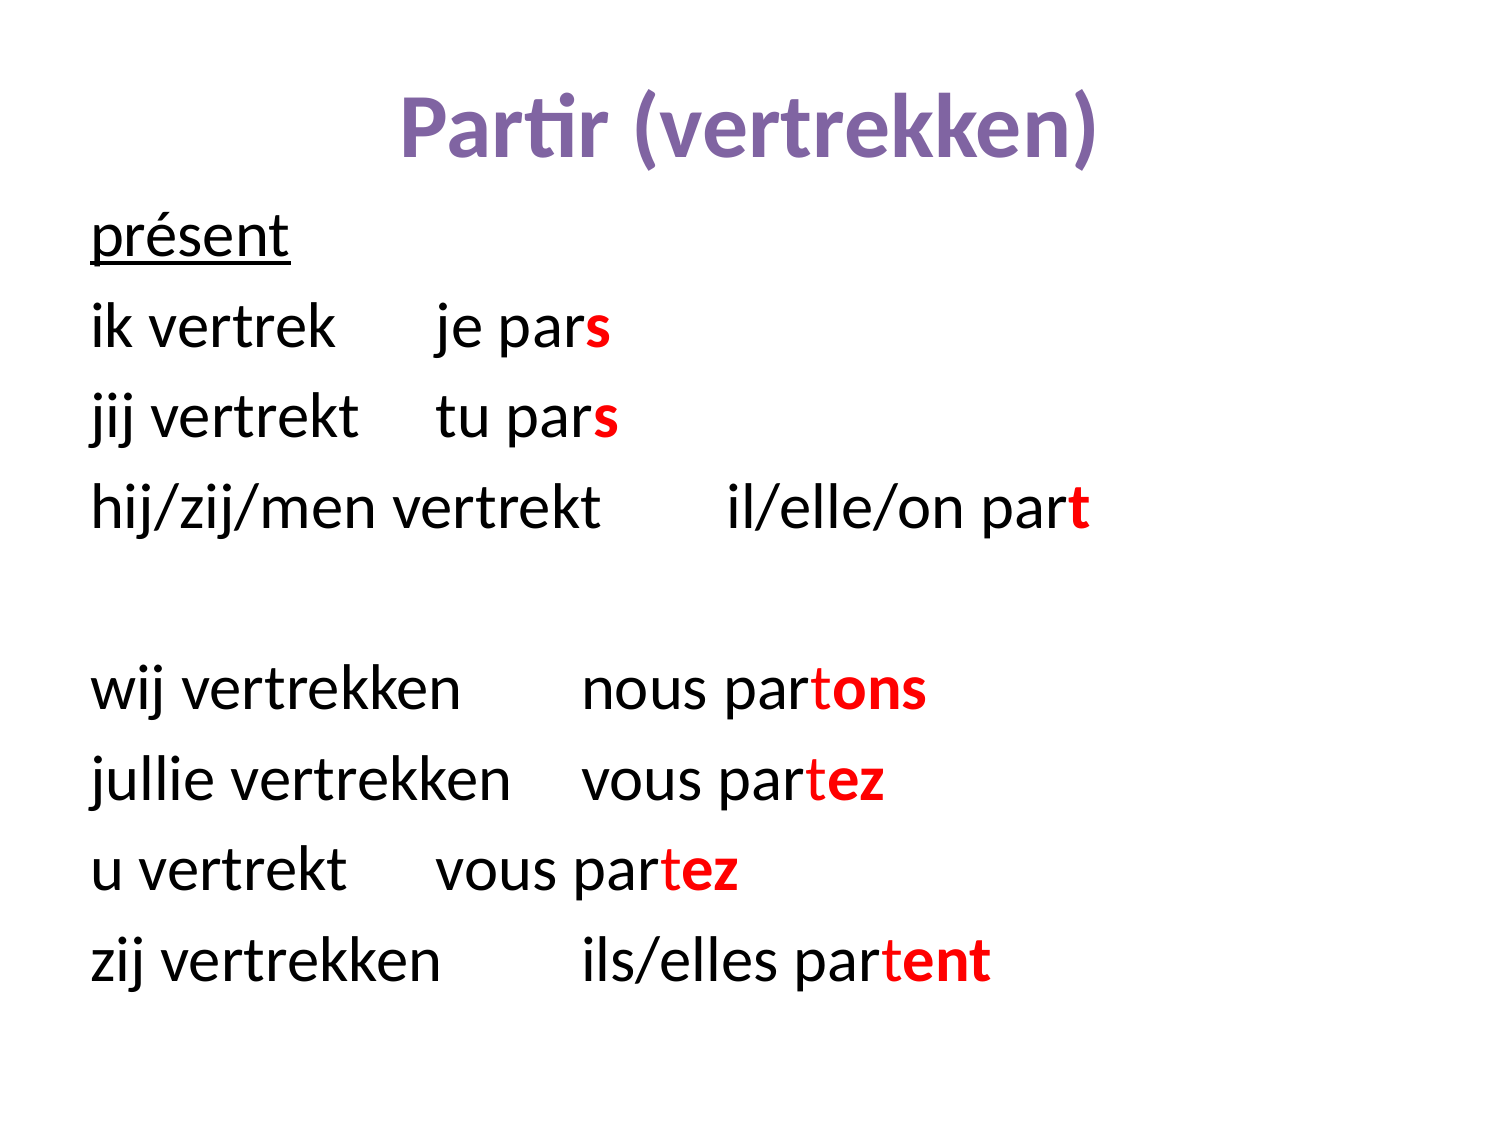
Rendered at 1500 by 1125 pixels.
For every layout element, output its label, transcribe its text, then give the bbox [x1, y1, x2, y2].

list présent ik vertrek je pars jij vertrekt tu pars hij/zij/men vertrekt il/elle/on part wij vertrekken nous partons jullie vertrekken vous partez u vertrekt vous partez zij vertrekken ils/elles partent [75, 184, 1425, 1005]
title Partir (vertrekken) [75, 45, 1425, 184]
